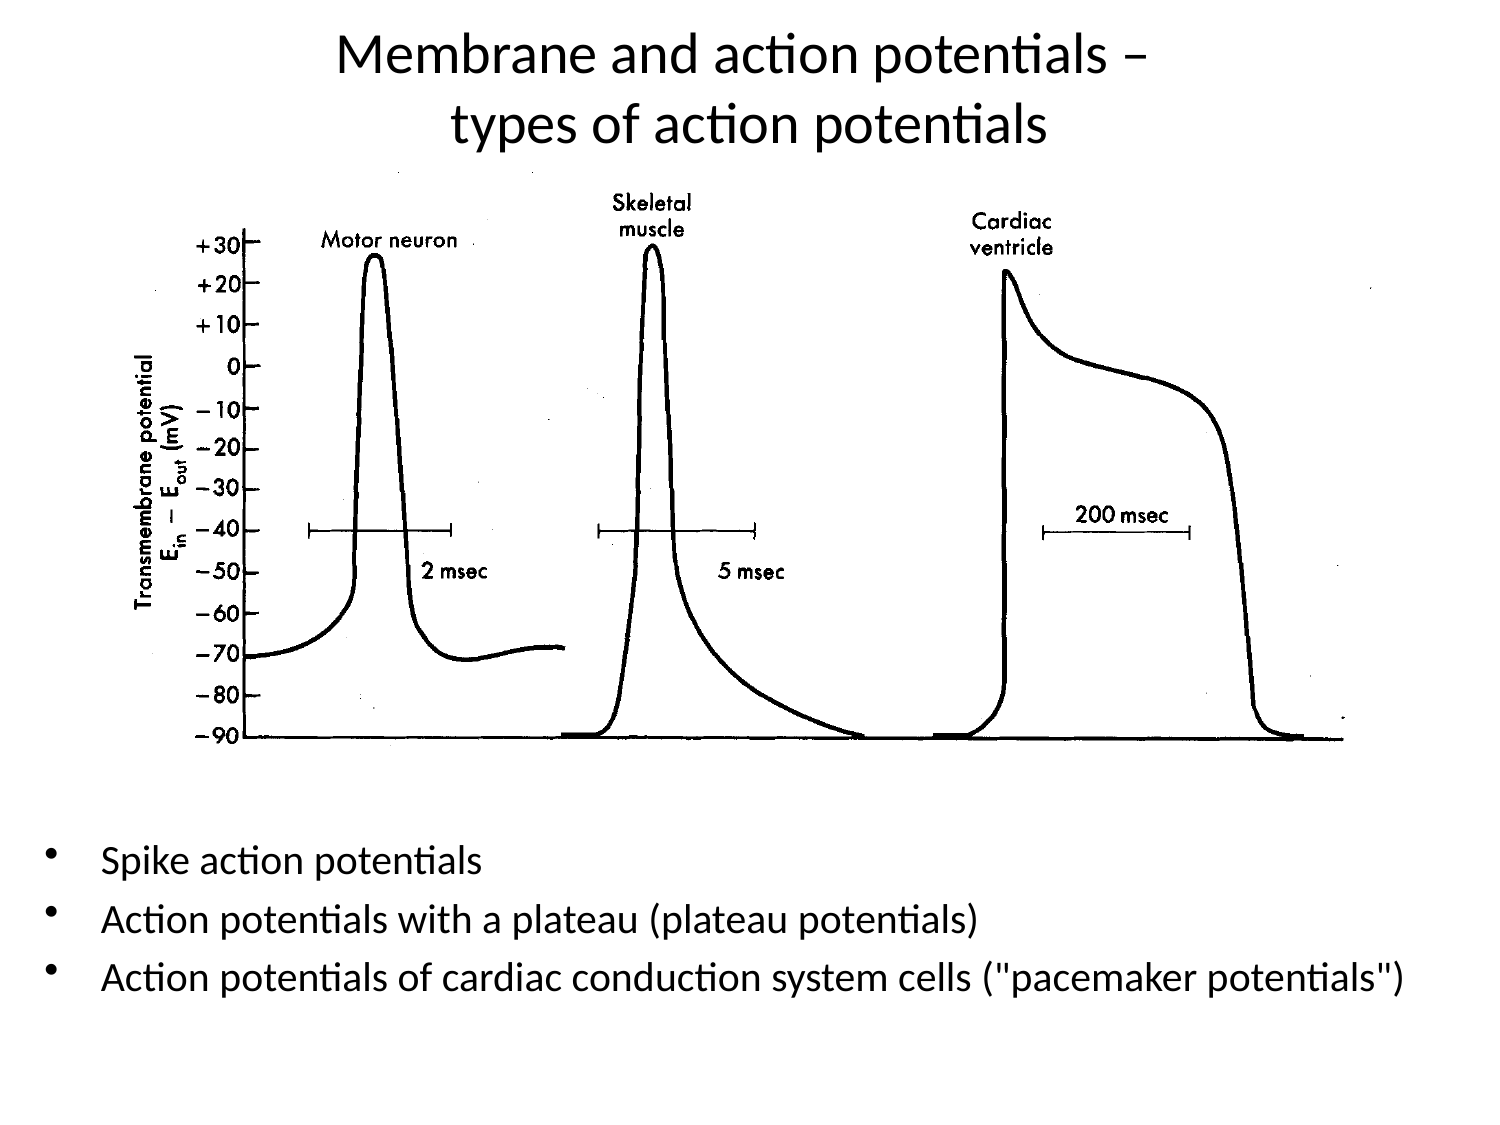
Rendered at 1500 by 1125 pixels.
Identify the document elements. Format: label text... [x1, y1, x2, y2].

picture [126, 172, 1373, 763]
list Spike action potentials Action potentials with a plateau (plateau potentials) Action potentials of cardiac conduction system cells ("pacemaker potentials") [29, 125, 1471, 1107]
title Membrane and action potentials – types of action potentials [74, 44, 1426, 125]
